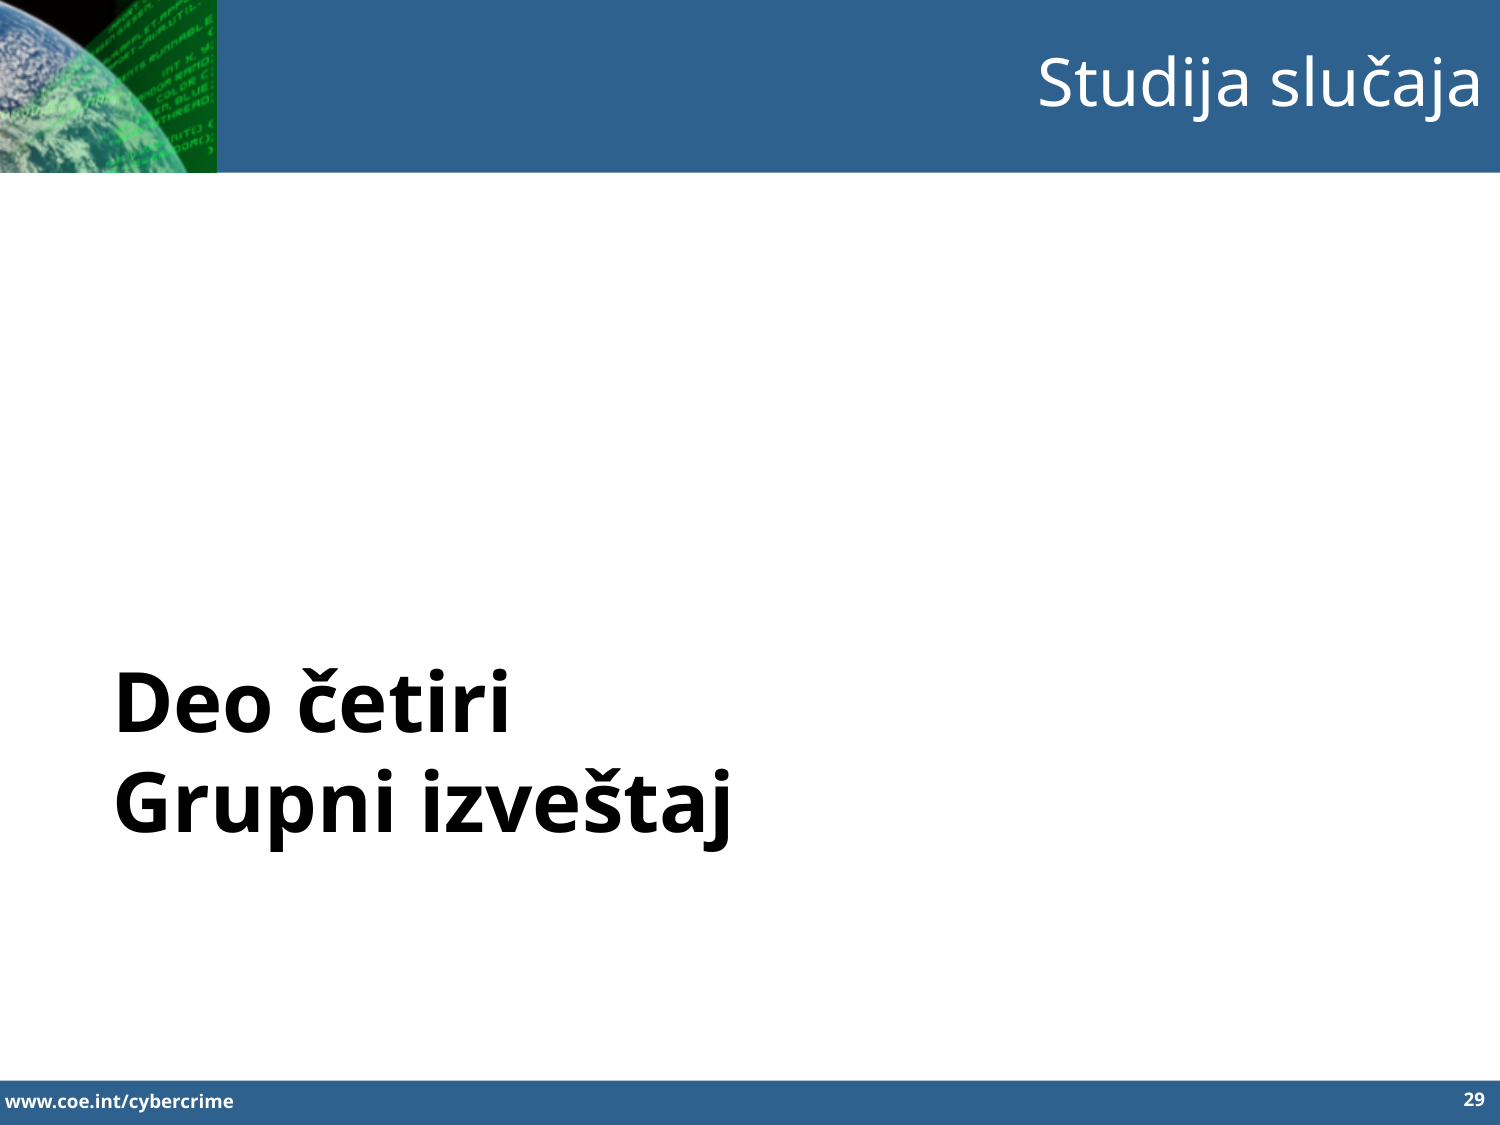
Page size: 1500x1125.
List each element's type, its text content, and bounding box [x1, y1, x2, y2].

picture [0, 0, 217, 173]
text_box Deo četiri Grupni izveštaj [97, 641, 848, 857]
slide_number 29 [1162, 1080, 1500, 1125]
list Studija slučaja [461, 0, 1500, 170]
